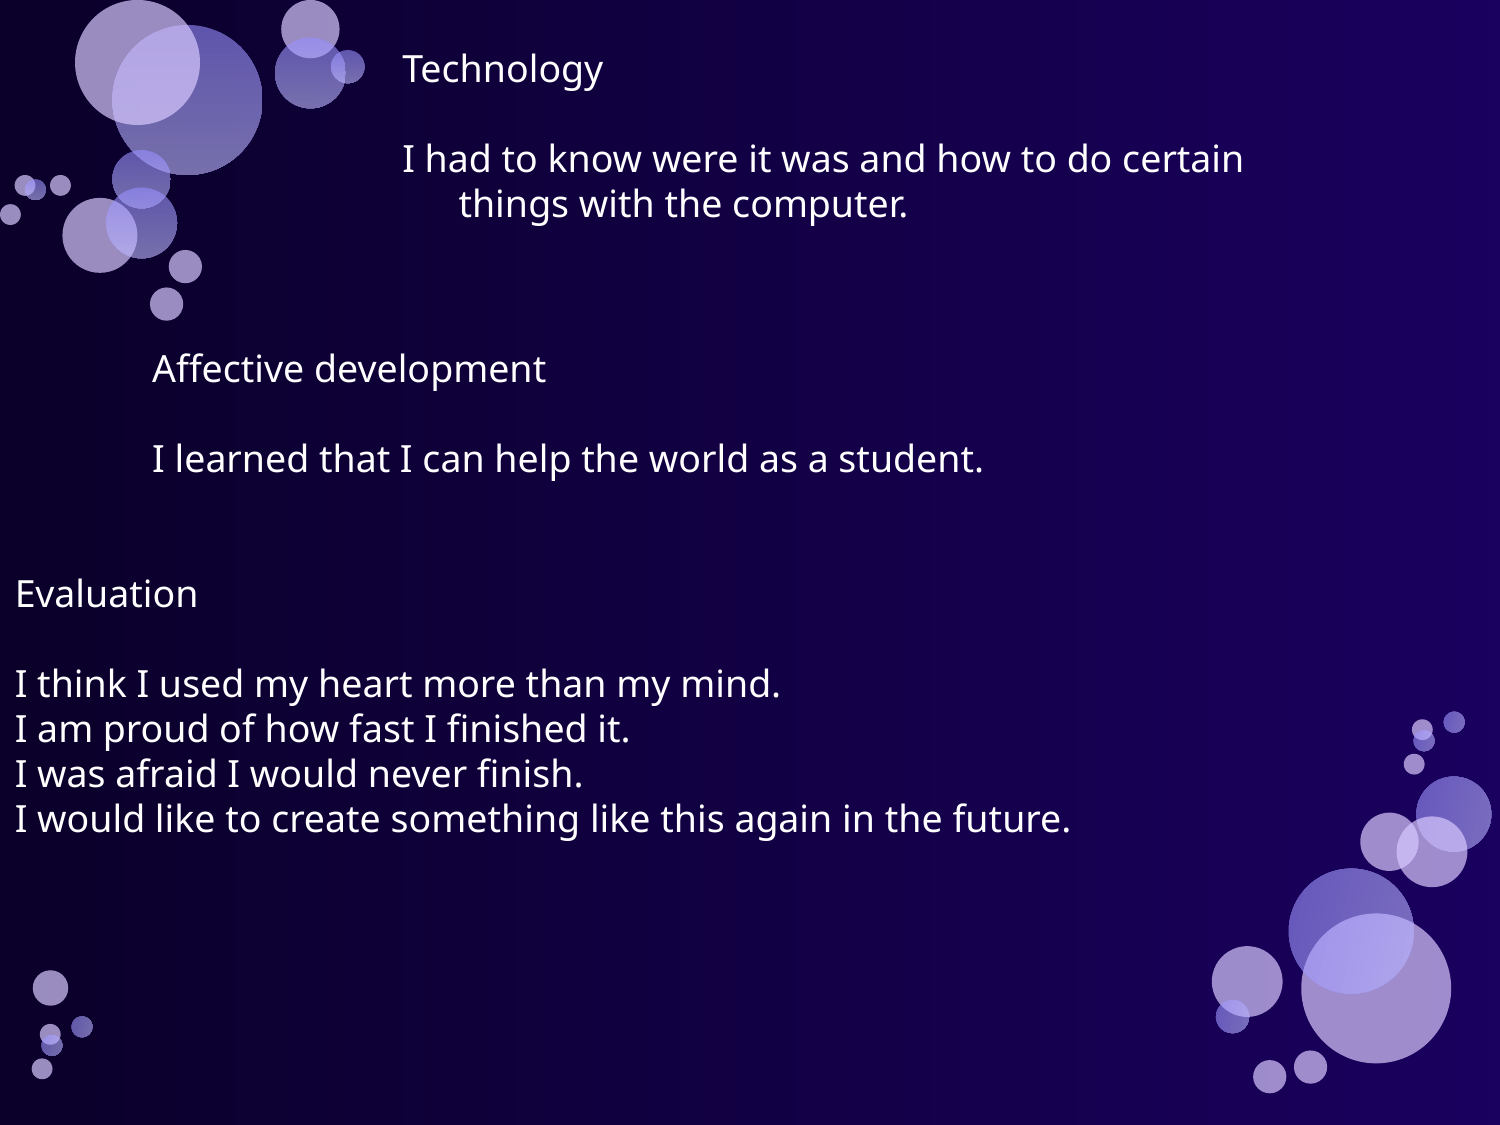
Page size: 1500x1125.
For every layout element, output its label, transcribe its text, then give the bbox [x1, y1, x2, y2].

text_box Technology I had to know were it was and how to do certain things with the computer. [387, 37, 1313, 278]
text_box Evaluation I think I used my heart more than my mind. I am proud of how fast I finished it. I was afraid I would never finish. I would like to create something like this again in the future. [0, 562, 1250, 848]
text_box Affective development I learned that I can help the world as a student. [137, 337, 1275, 533]
